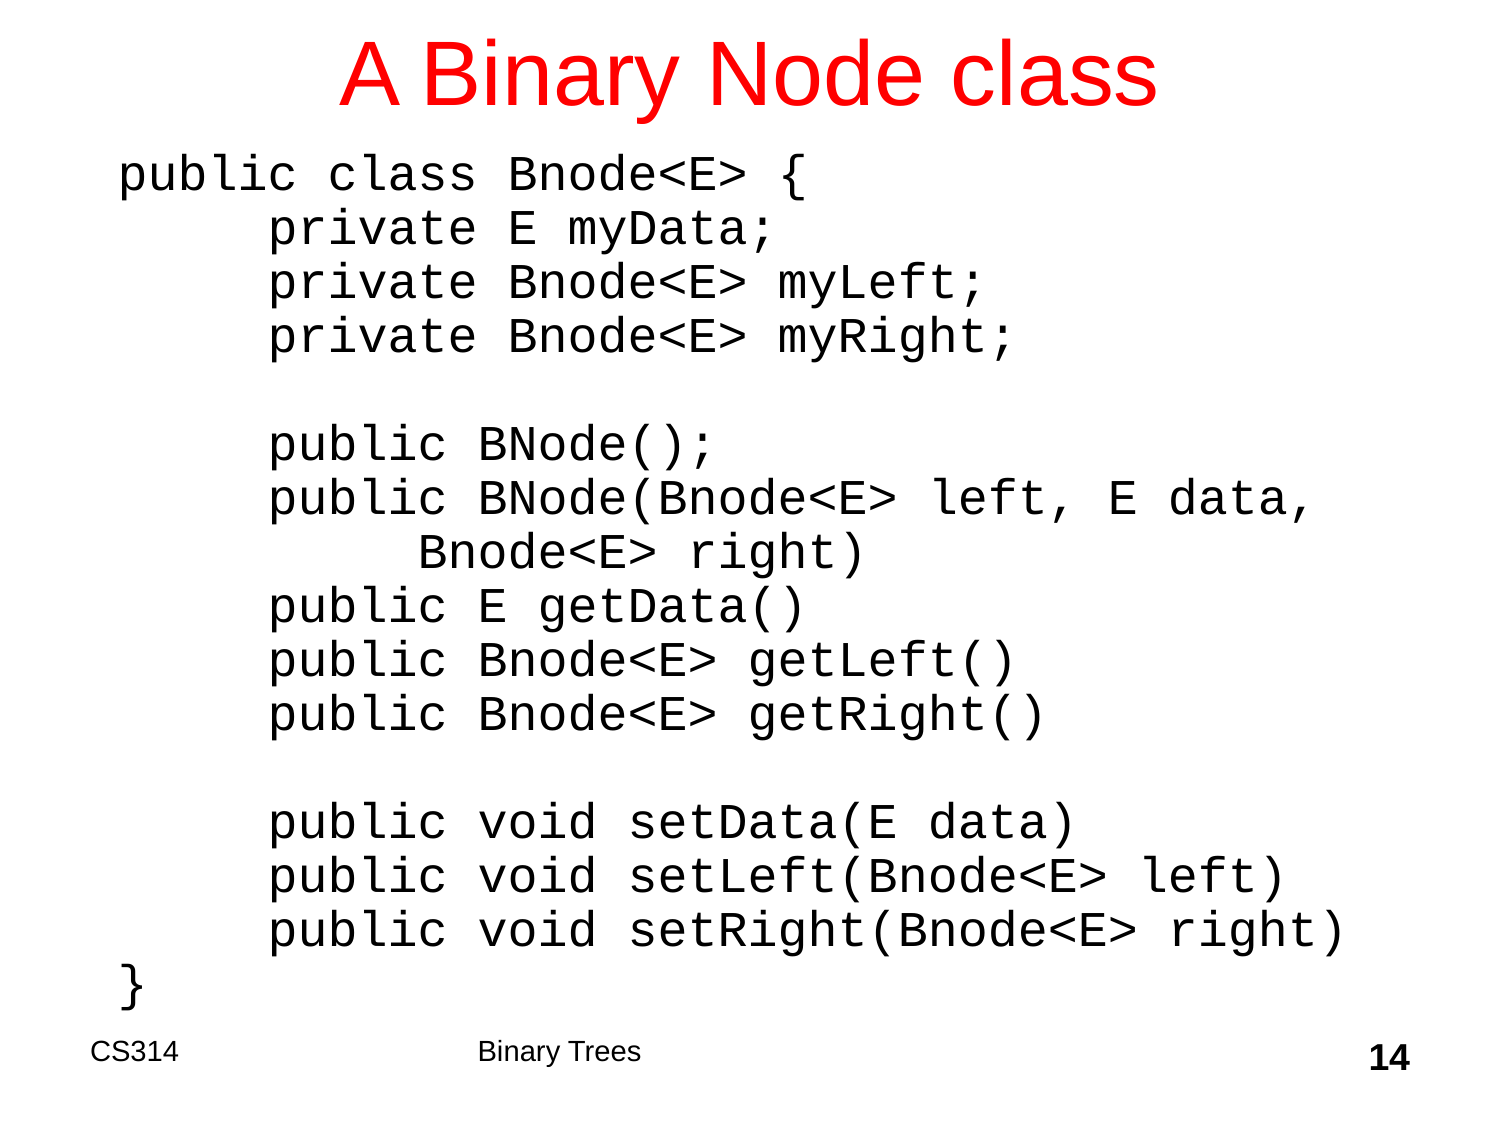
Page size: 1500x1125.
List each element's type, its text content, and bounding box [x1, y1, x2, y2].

slide_number 14 [1112, 1024, 1426, 1101]
slide_number CS314 [74, 1024, 451, 1101]
title A Binary Node class [112, 0, 1388, 163]
footer Binary Trees [462, 1024, 1038, 1101]
text_box public class Bnode<E> { private E myData; private Bnode<E> myLeft; private Bnode<E> myRight; public BNode(); public BNode(Bnode<E> left, E data, Bnode<E> right) public E getData() public Bnode<E> getLeft() public Bnode<E> getRight() public void setData(E data) public void setLeft(Bnode<E> left) public void setRight(Bnode<E> right) } [102, 140, 1363, 1073]
